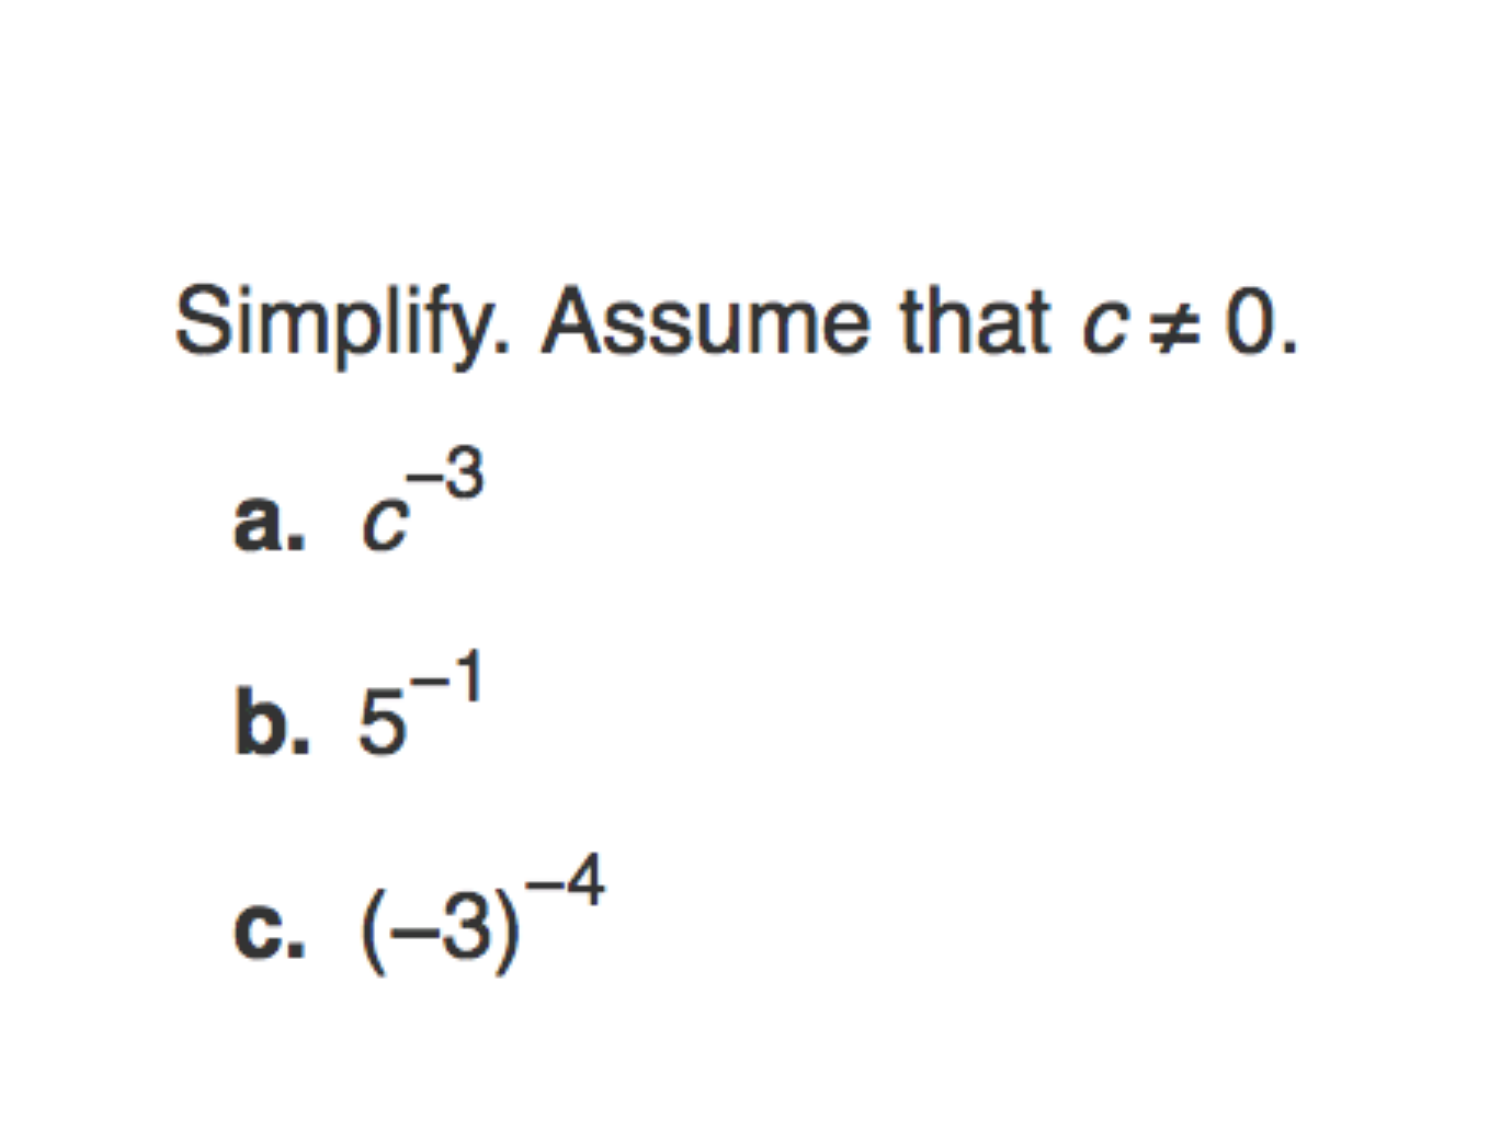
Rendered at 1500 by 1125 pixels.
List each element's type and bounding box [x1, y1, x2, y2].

list [74, 262, 1426, 1006]
